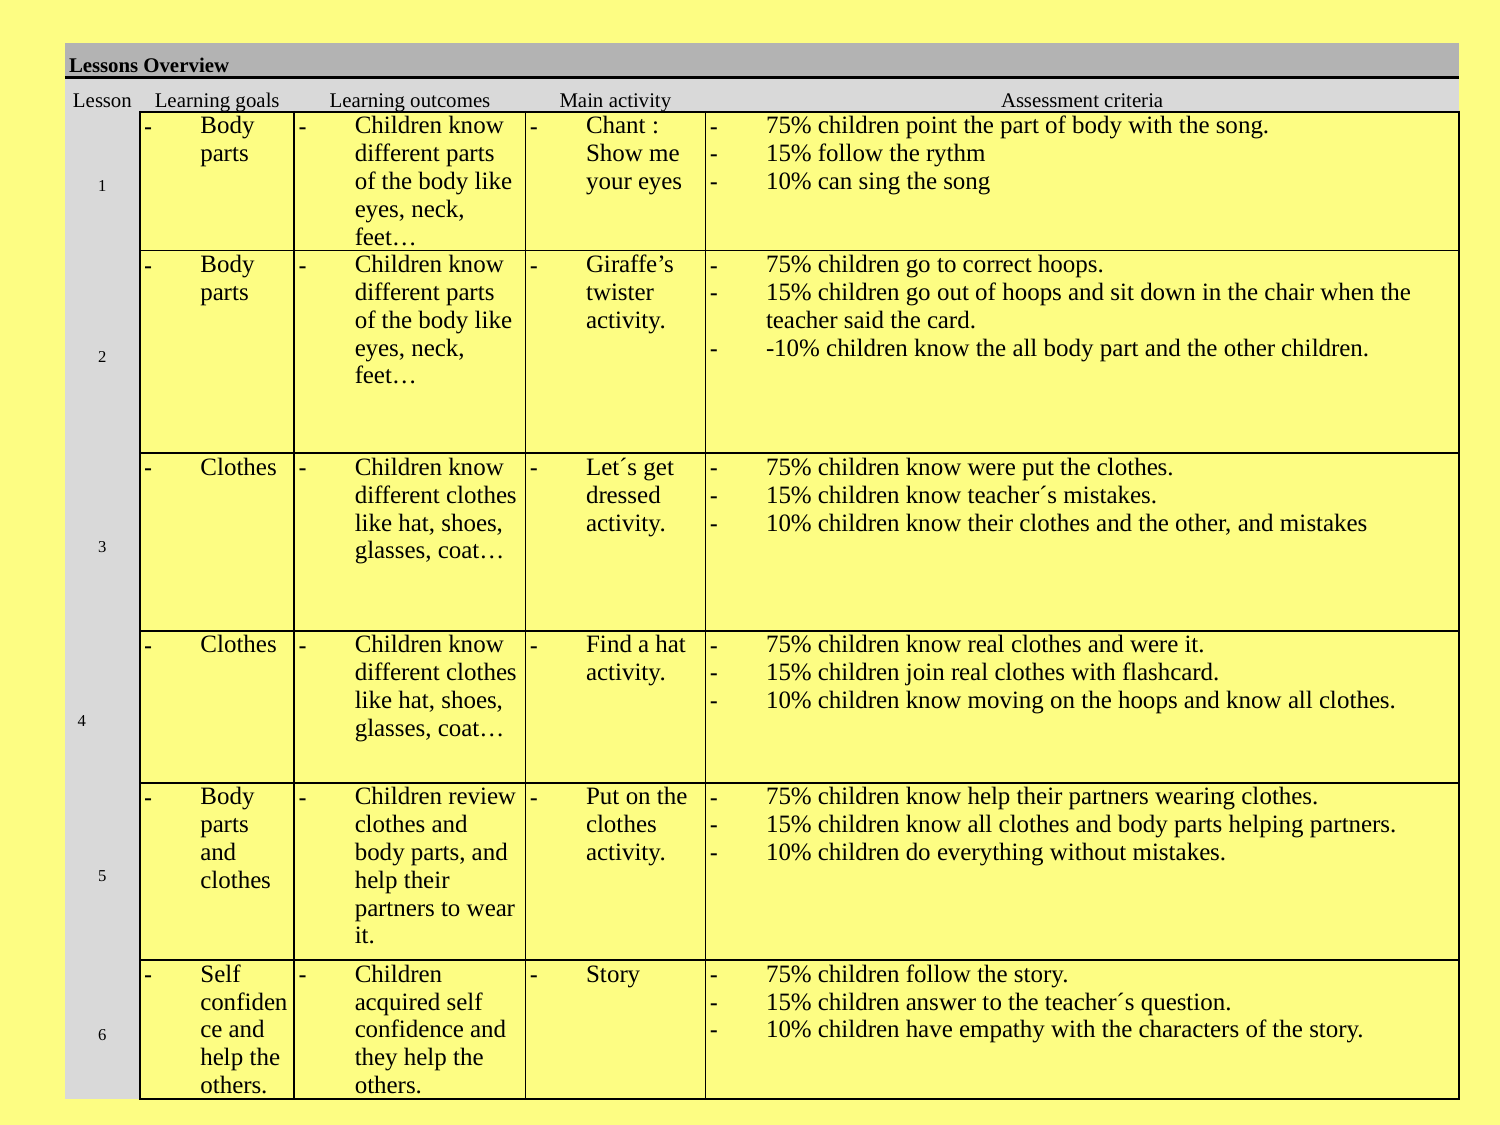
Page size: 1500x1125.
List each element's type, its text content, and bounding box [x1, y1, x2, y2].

table_cell Self confidence and help the others. [141, 961, 293, 1098]
table_cell 75% children know help their partners wearing clothes. 15% children know all clothes and body parts helping partners. 10% children do everything without mistakes. [706, 784, 1458, 959]
table_cell 75% children point the part of body with the song. 15% follow the rythm 10% can sing the song [706, 113, 1458, 250]
table_cell 1 [65, 112, 139, 251]
table_cell 4 [65, 631, 139, 783]
table_cell 75% children know were put the clothes. 15% children know teacher´s mistakes. 10% children know their clothes and the other, and mistakes [706, 454, 1458, 630]
table_cell Children know different parts of the body like eyes, neck, feet… [295, 251, 525, 452]
table_cell 2 [65, 251, 139, 453]
table_cell Main activity [526, 79, 705, 111]
table_cell Children know different clothes like hat, shoes, glasses, coat… [295, 454, 525, 630]
table_cell Learning outcomes [294, 79, 526, 111]
table_cell Assessment criteria [705, 79, 1459, 111]
table_cell Body parts [141, 113, 293, 250]
table_cell Children acquired self confidence and they help the others. [295, 961, 525, 1098]
table_cell Let´s get dressed activity. [526, 454, 705, 630]
table_cell Children know different parts of the body like eyes, neck, feet… [295, 113, 525, 250]
table_cell Giraffe’s twister activity. [526, 251, 705, 452]
table_header Lessons Overview [65, 43, 1459, 76]
table_cell Children review clothes and body parts, and help their partners to wear it. [295, 784, 525, 959]
table_cell Put on the clothes activity. [526, 784, 705, 959]
table_cell 6 [65, 960, 139, 1099]
table_cell Chant : Show me your eyes [526, 113, 705, 250]
table_cell Clothes [141, 454, 293, 630]
table_cell Children know different clothes like hat, shoes, glasses, coat… [295, 632, 525, 782]
table_cell 75% children go to correct hoops. 15% children go out of hoops and sit down in the chair when the teacher said the card. -10% children know the all body part and the other children. [706, 251, 1458, 452]
table_cell Find a hat activity. [526, 632, 705, 782]
table_cell Story [526, 961, 705, 1098]
table_cell Body parts and clothes [141, 784, 293, 959]
table_cell 75% children follow the story. 15% children answer to the teacher´s question. 10% children have empathy with the characters of the story. [706, 961, 1458, 1098]
table_cell 5 [65, 783, 139, 960]
table_cell Body parts [141, 251, 293, 452]
table_cell 75% children know real clothes and were it. 15% children join real clothes with flashcard. 10% children know moving on the hoops and know all clothes. [706, 632, 1458, 782]
table_cell Learning goals [140, 79, 294, 111]
table_cell Clothes [141, 632, 293, 782]
table_cell 3 [65, 453, 139, 631]
table_cell Lesson [65, 79, 140, 112]
